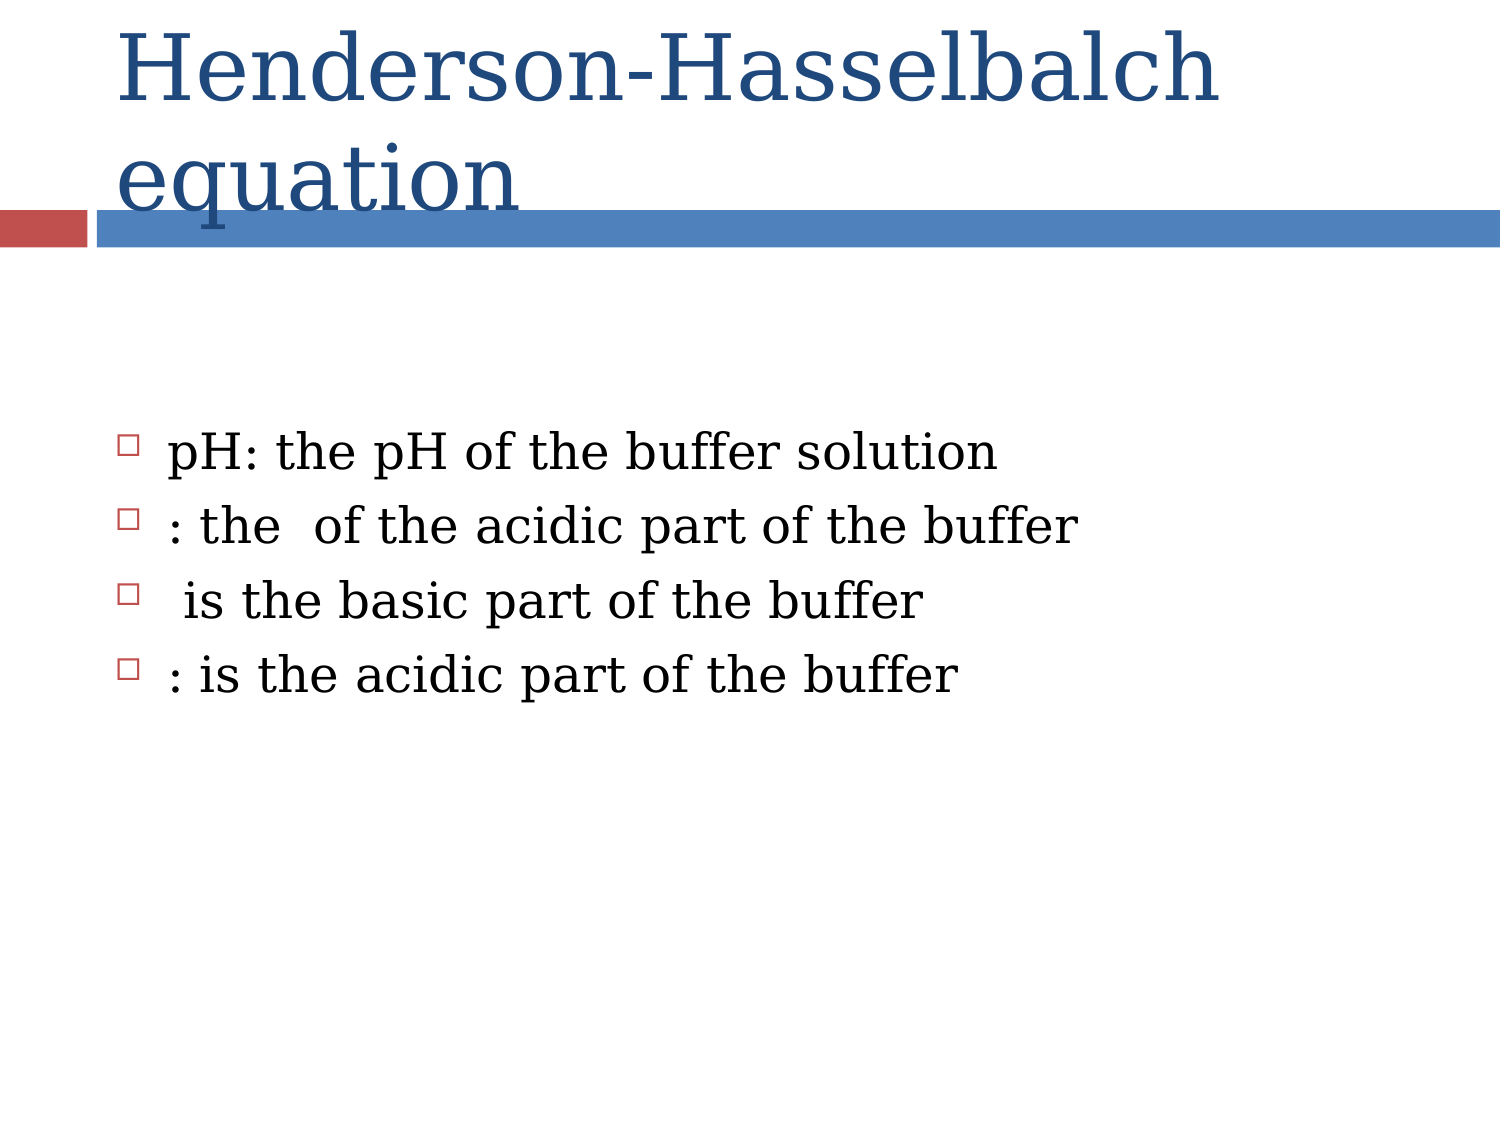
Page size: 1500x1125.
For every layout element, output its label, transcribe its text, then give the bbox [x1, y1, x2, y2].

title Henderson-Hasselbalch equation [100, 37, 1438, 200]
